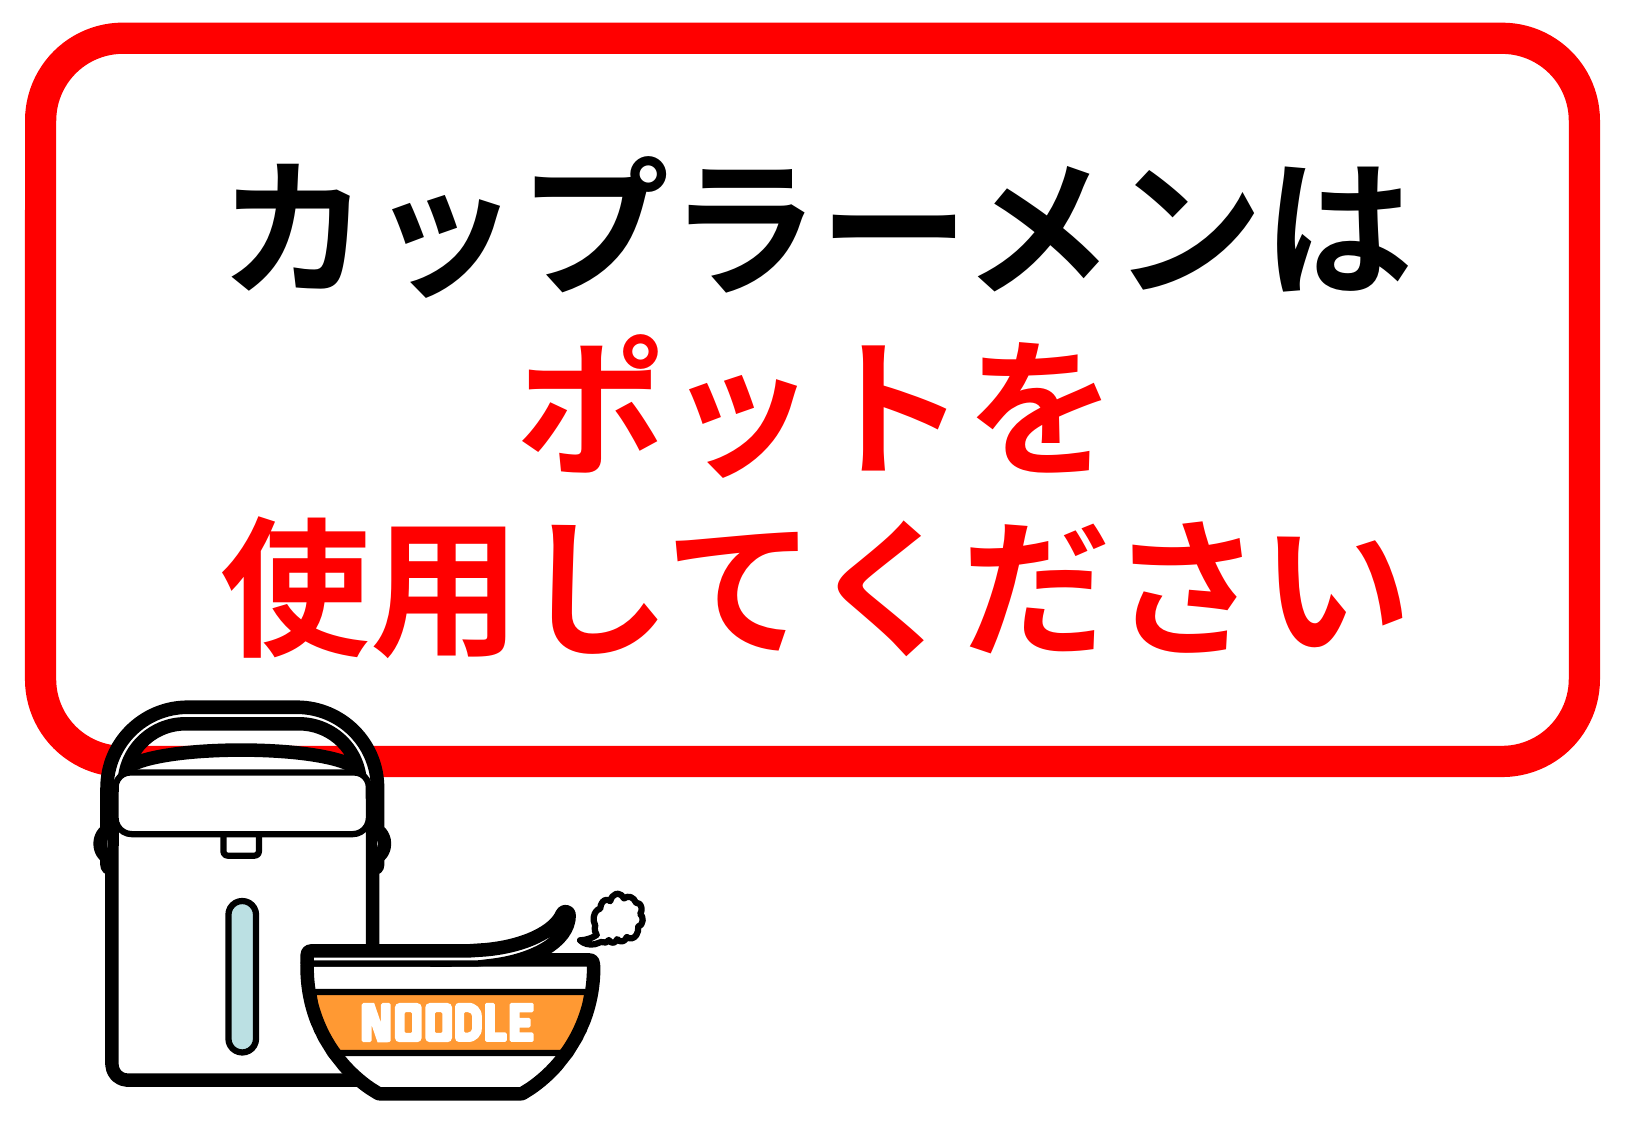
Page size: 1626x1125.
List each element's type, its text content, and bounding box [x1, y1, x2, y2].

text_box [38, 36, 1587, 764]
text_box カップラーメンは ポットを 使用してください [59, 127, 1573, 682]
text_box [103, 710, 643, 1091]
